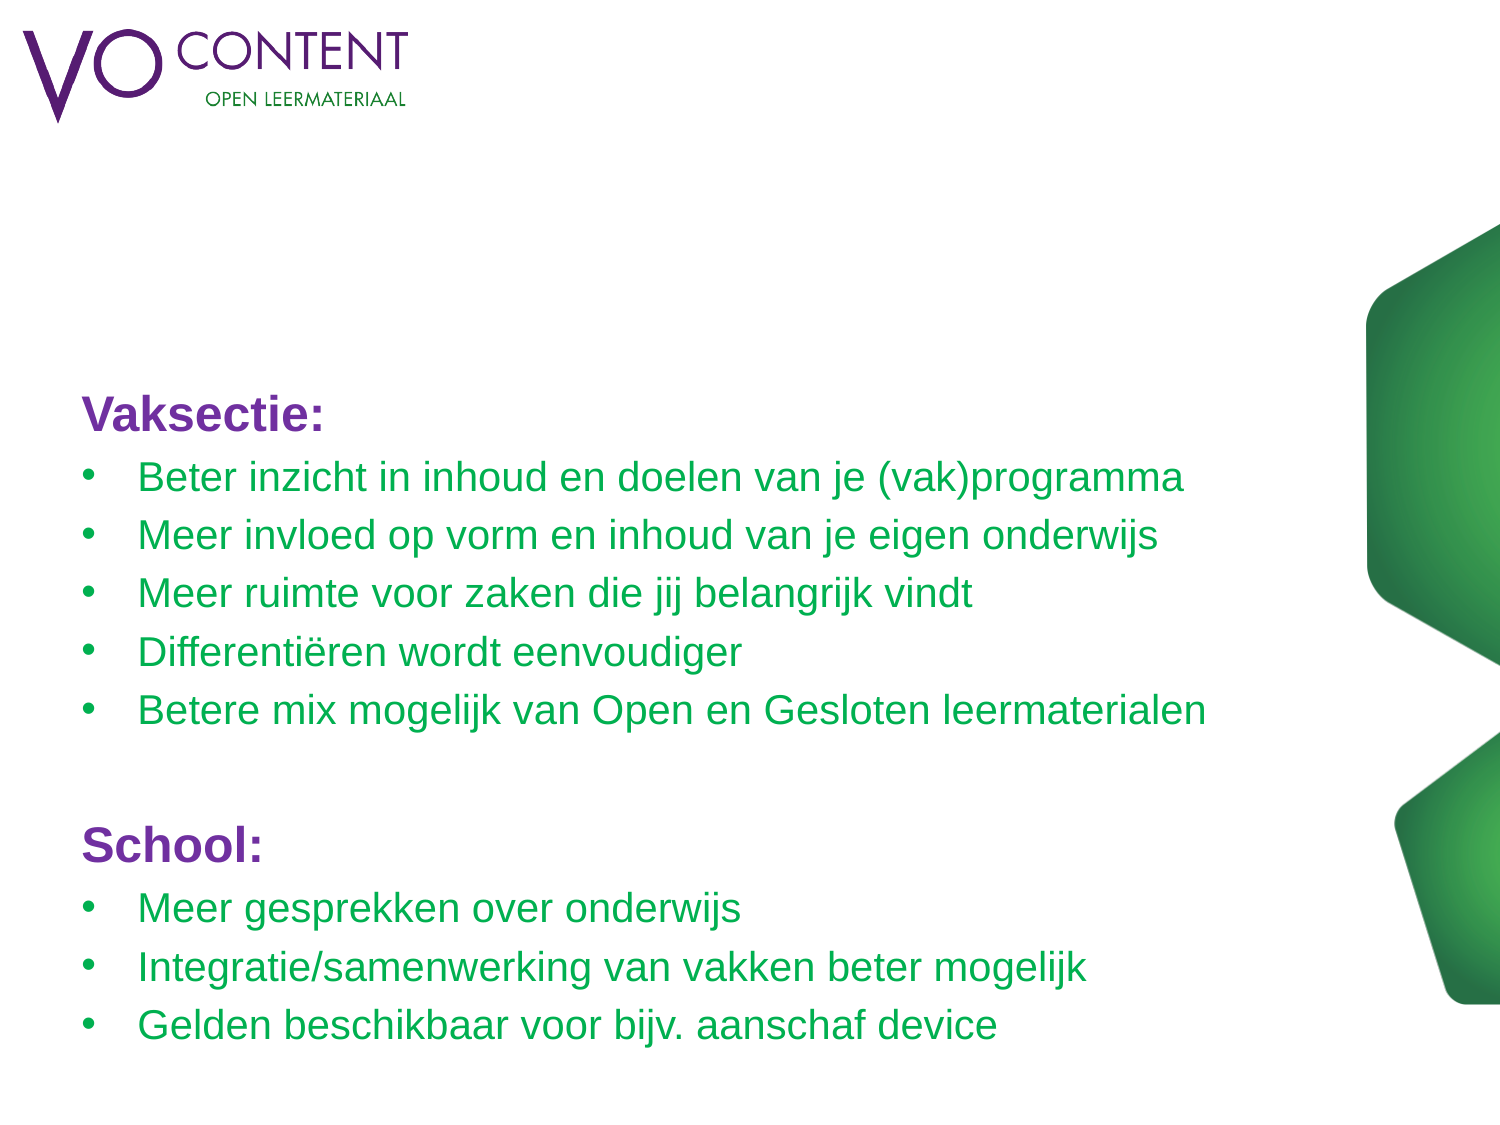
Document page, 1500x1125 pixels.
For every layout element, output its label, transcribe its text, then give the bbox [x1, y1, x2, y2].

picture [1366, 222, 1500, 1005]
picture [22, 29, 408, 124]
list Vaksectie: Beter inzicht in inhoud en doelen van je (vak)programma Meer invloed op vorm en inhoud van je eigen onderwijs Meer ruimte voor zaken die jij belangrijk vindt Differentiëren wordt eenvoudiger Betere mix mogelijk van Open en Gesloten leermaterialen School: Meer gesprekken over onderwijs Integratie/samenwerking van vakken beter mogelijk Gelden beschikbaar voor bijv. aanschaf device [66, 373, 1315, 1110]
